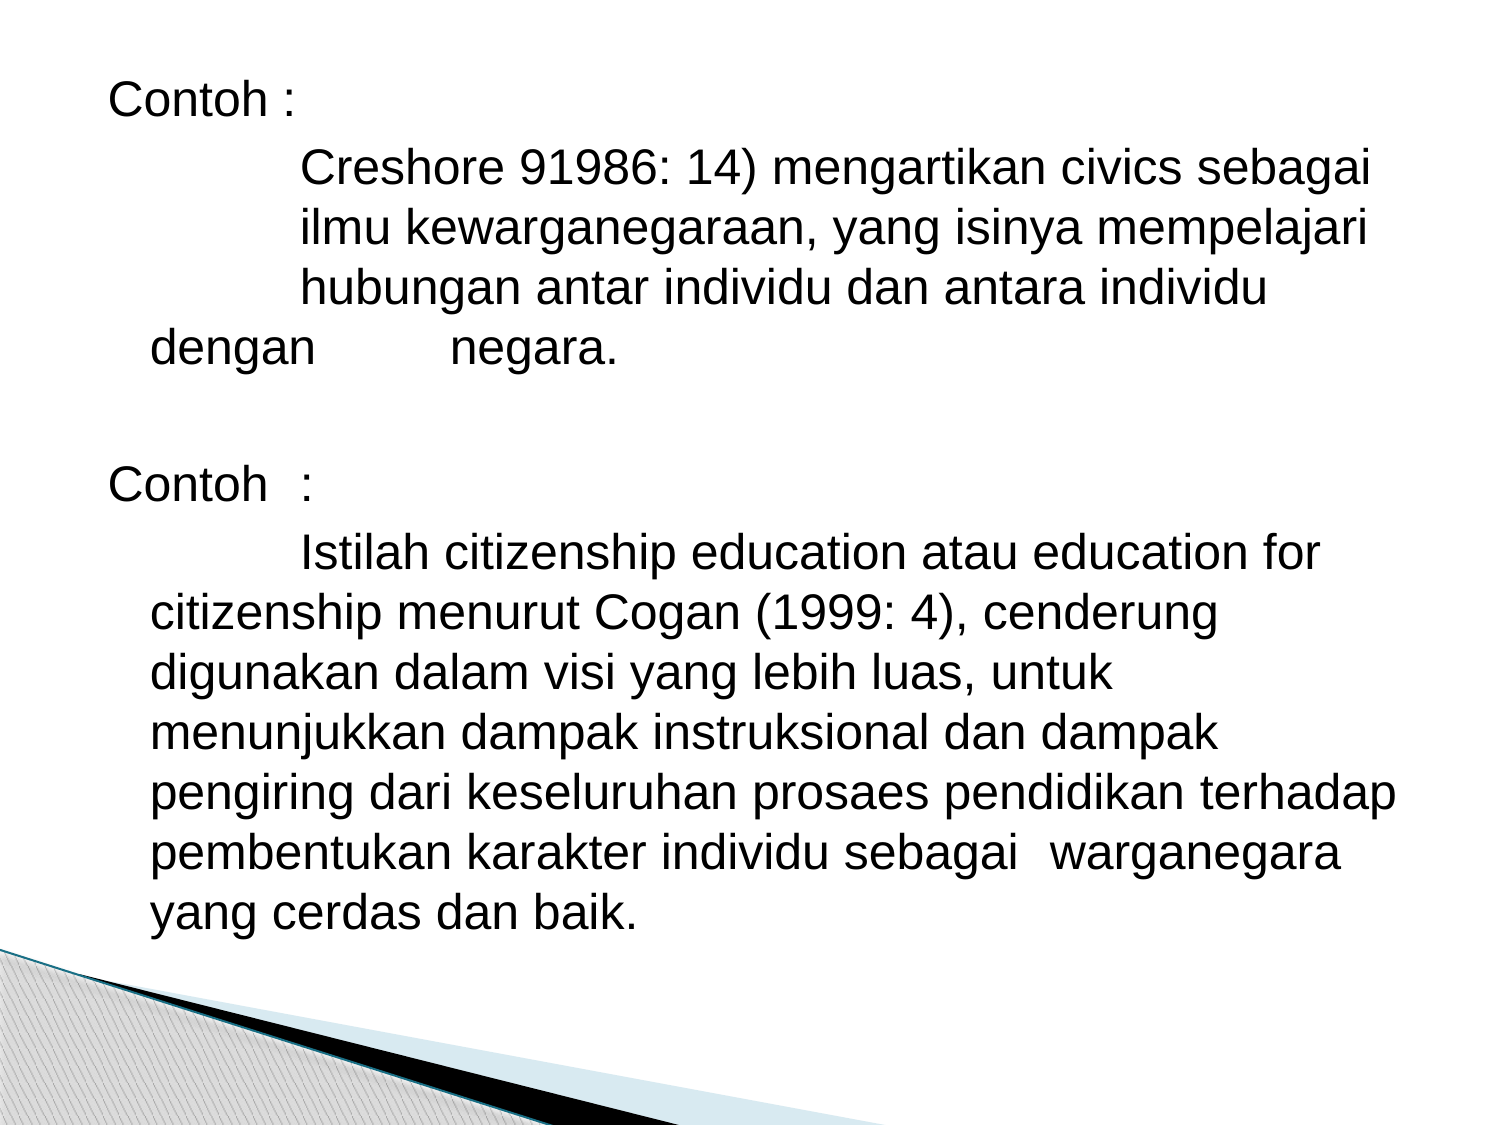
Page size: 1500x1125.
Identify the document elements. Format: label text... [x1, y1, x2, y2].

list Contoh : Creshore 91986: 14) mengartikan civics sebagai ilmu kewarganegaraan, yang isinya mempelajari hubungan antar individu dan antara individu dengan negara. Contoh : Istilah citizenship education atau education for citizenship menurut Cogan (1999: 4), cenderung digunakan dalam visi yang lebih luas, untuk menunjukkan dampak instruksional dan dampak pengiring dari keseluruhan prosaes pendidikan terhadap pembentukan karakter individu sebagai warganegara yang cerdas dan baik. [75, 58, 1425, 1090]
